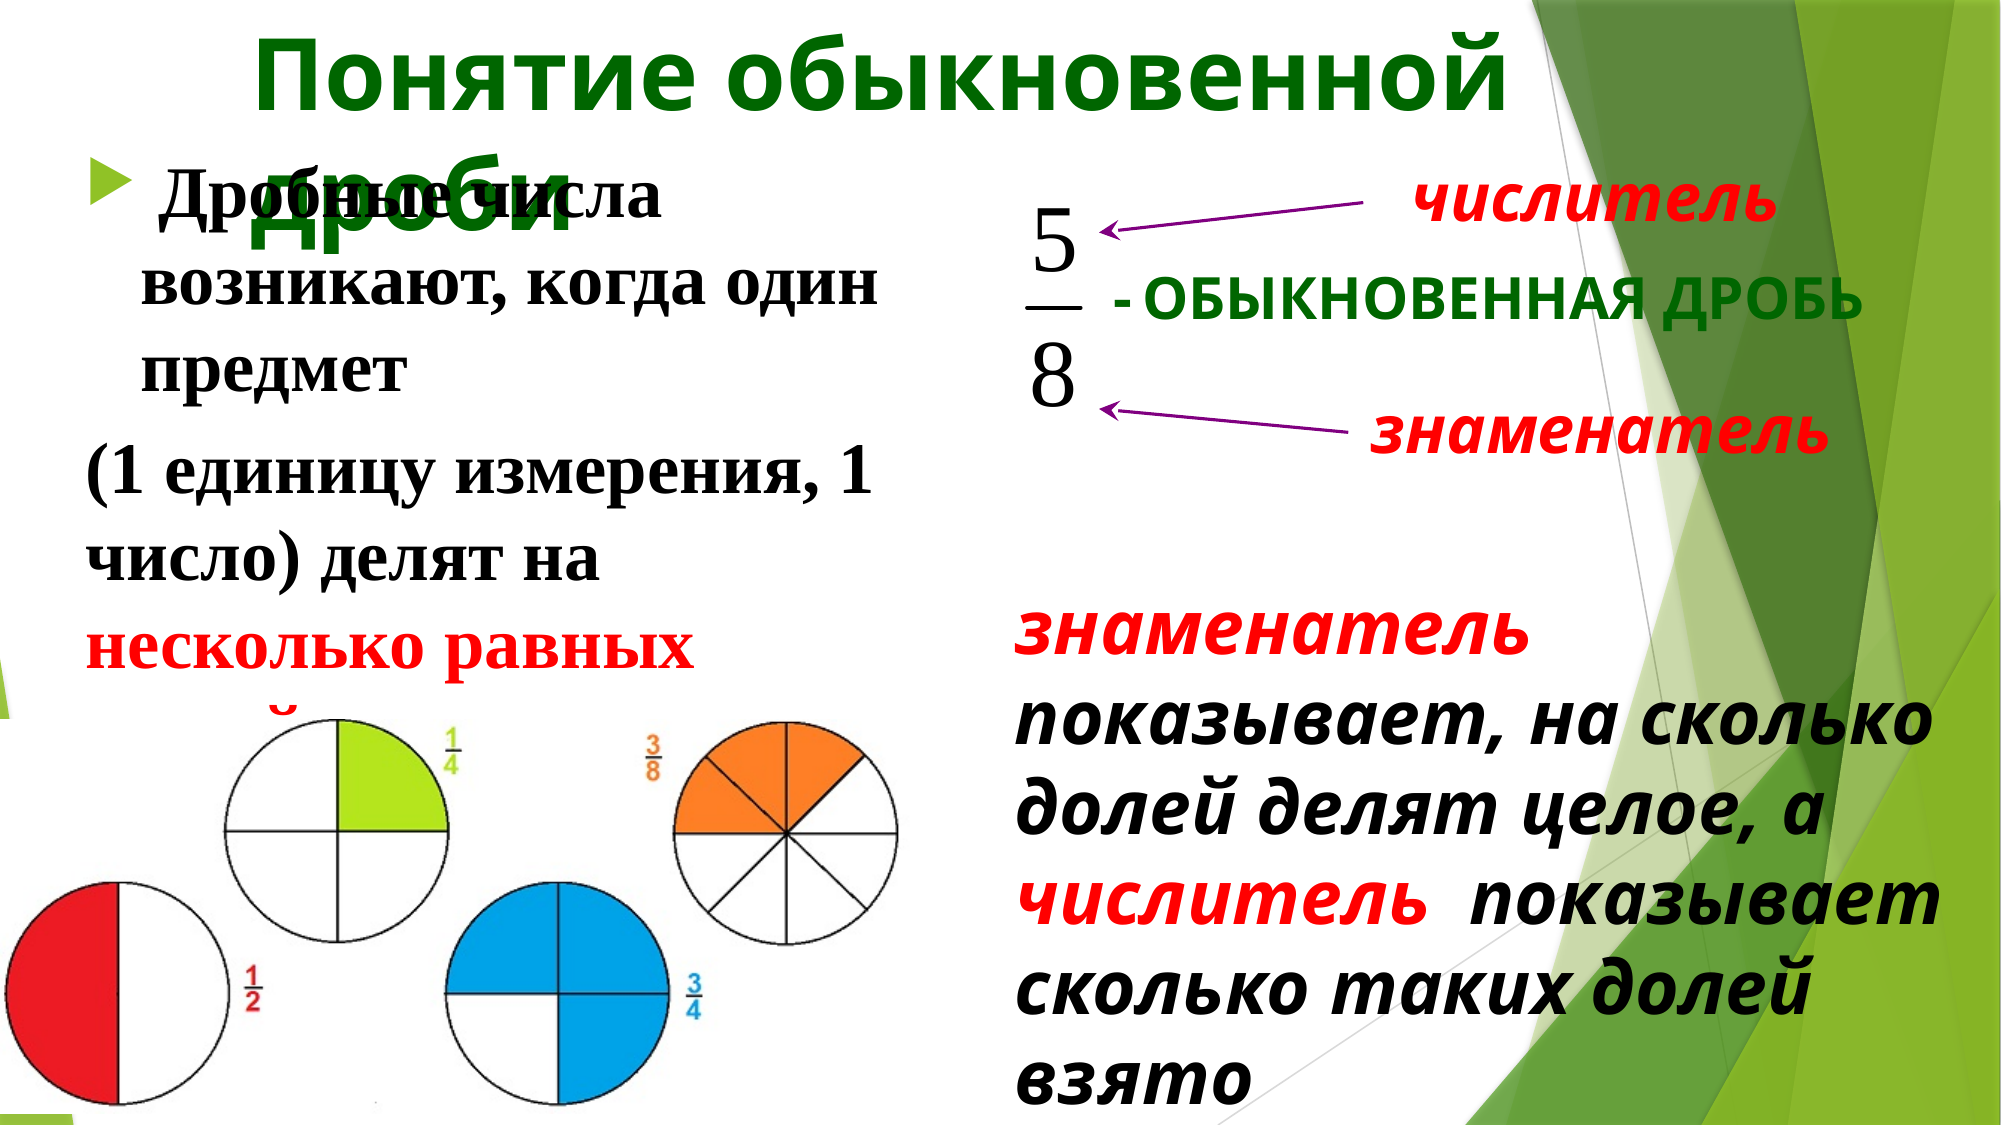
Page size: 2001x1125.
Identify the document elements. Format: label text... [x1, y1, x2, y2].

text_box [1104, 219, 1121, 241]
title Понятие обыкновенной дроби [235, 3, 1818, 164]
text_box - ОБЫКНОВЕННАЯ ДРОБЬ [1104, 253, 2000, 339]
text_box [1104, 400, 1121, 422]
text_box знаменатель показывает, на сколько долей делят целое, а числитель показывает сколько таких долей взято [999, 572, 1975, 1125]
text_box знаменатель [1355, 379, 1868, 475]
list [1010, 179, 1100, 428]
picture [0, 718, 916, 1115]
text_box числитель [1395, 147, 1818, 242]
list Дробные числа возникают, когда один предмет (1 единицу измерения, 1 число) делят на несколько равных частей [70, 137, 901, 717]
